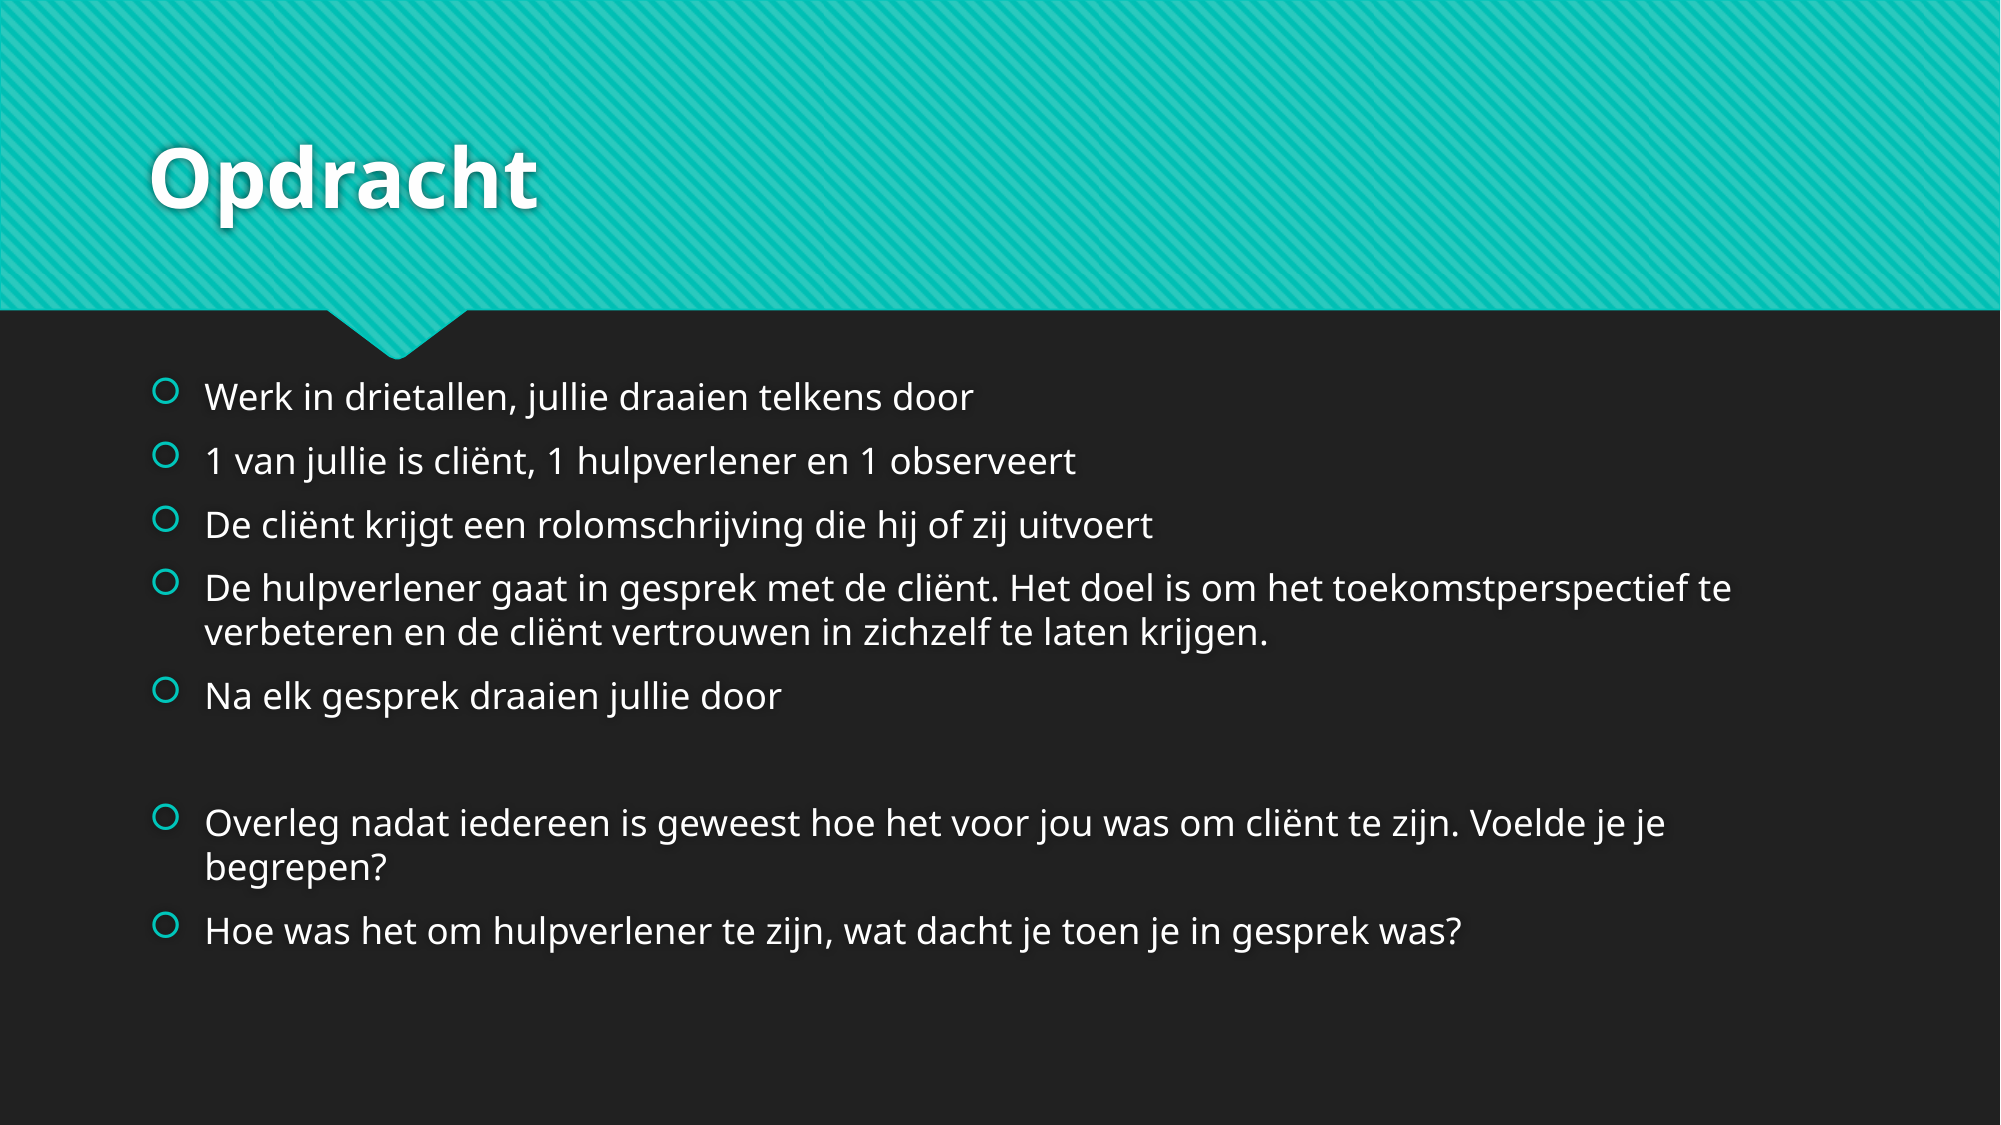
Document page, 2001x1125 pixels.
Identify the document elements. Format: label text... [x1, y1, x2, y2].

title Opdracht [132, 73, 1868, 233]
list Werk in drietallen, jullie draaien telkens door 1 van jullie is cliënt, 1 hulpverlener en 1 observeert De cliënt krijgt een rolomschrijving die hij of zij uitvoert De hulpverlener gaat in gesprek met de cliënt. Het doel is om het toekomstperspectief te verbeteren en de cliënt vertrouwen in zichzelf te laten krijgen. Na elk gesprek draaien jullie door Overleg nadat iedereen is geweest hoe het voor jou was om cliënt te zijn. Voelde je je begrepen? Hoe was het om hulpverlener te zijn, wat dacht je toen je in gesprek was? [134, 364, 1866, 962]
